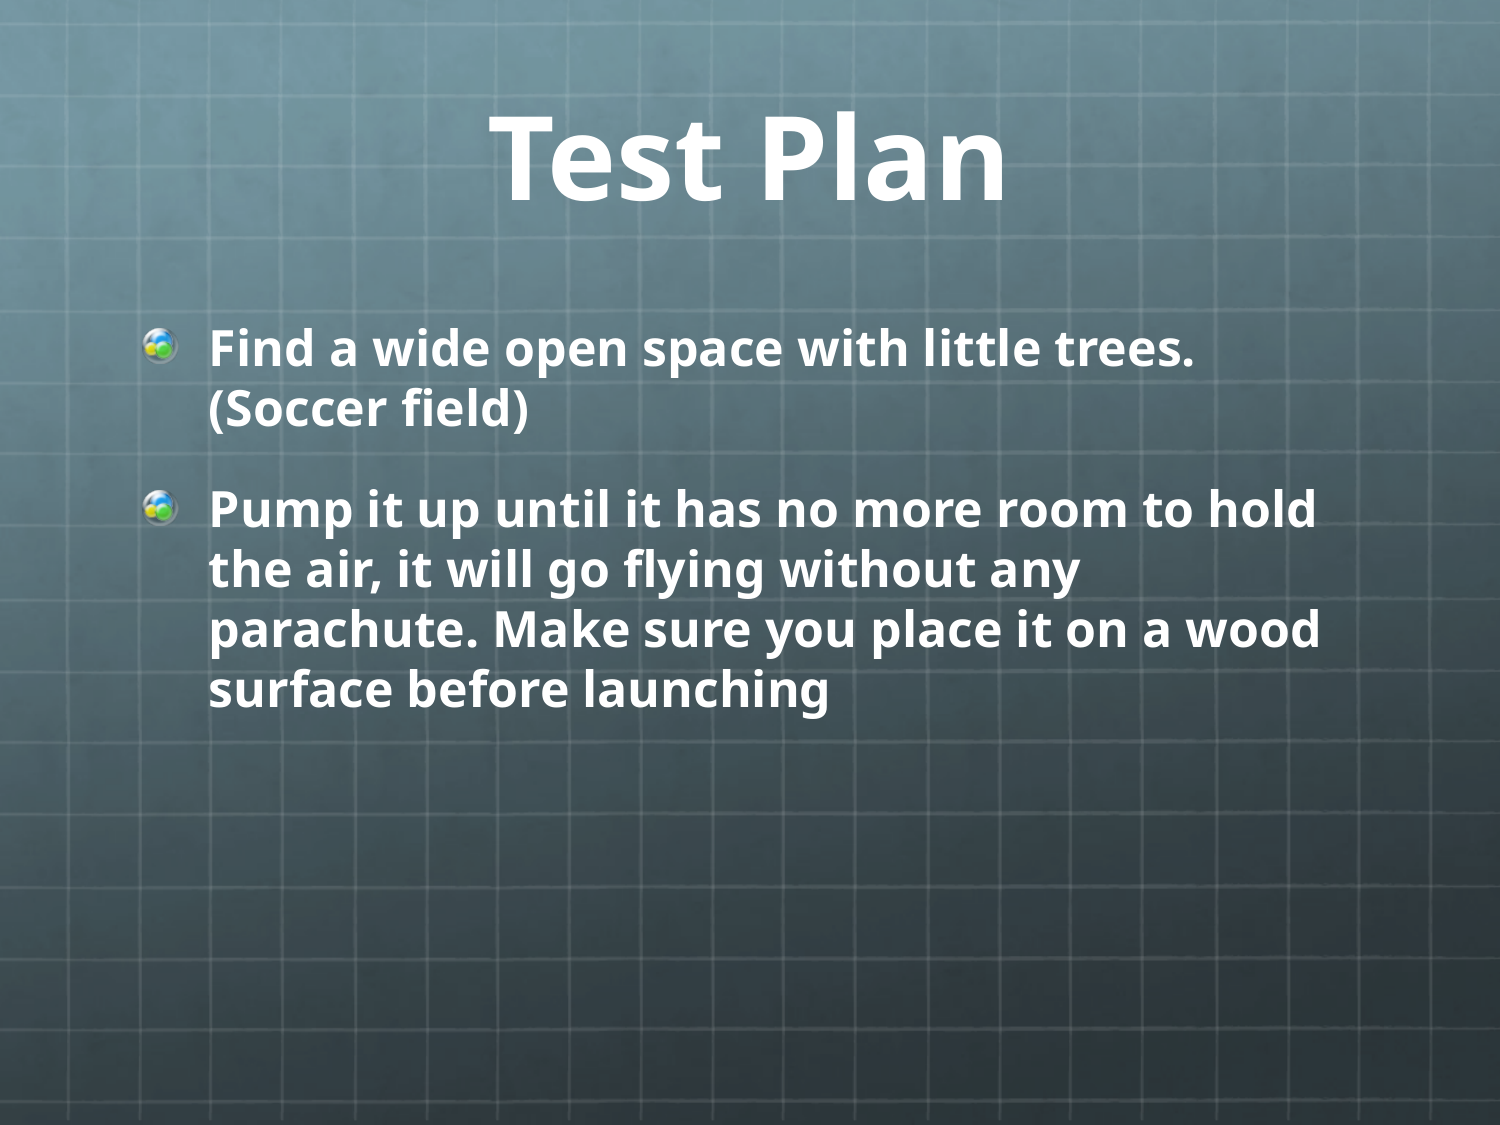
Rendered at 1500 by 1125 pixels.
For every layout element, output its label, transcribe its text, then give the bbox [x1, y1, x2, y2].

picture [0, 0, 1500, 1125]
title Test Plan [127, 17, 1372, 289]
list Find a wide open space with little trees. (Soccer field) Pump it up until it has no more room to hold the air, it will go flying without any parachute. Make sure you place it on a wood surface before launching [127, 308, 1372, 958]
